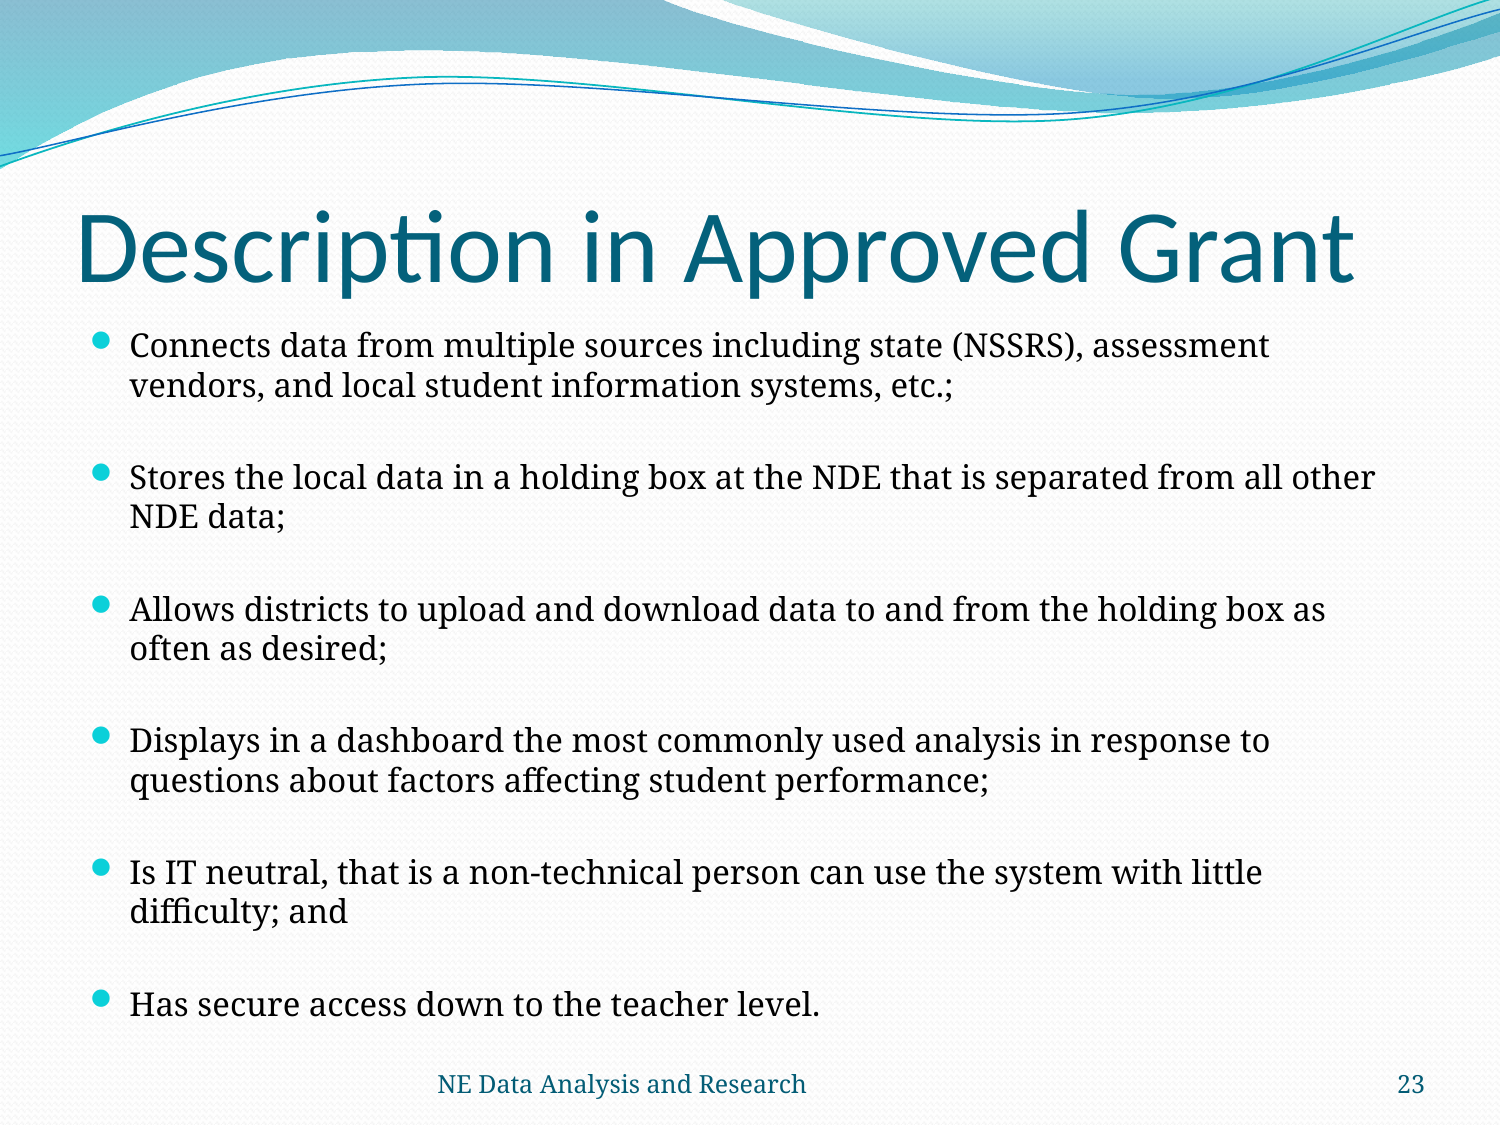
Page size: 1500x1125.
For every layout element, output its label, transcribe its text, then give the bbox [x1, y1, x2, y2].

list Connects data from multiple sources including state (NSSRS), assessment vendors, and local student information systems, etc.; Stores the local data in a holding box at the NDE that is separated from all other NDE data; Allows districts to upload and download data to and from the holding box as often as desired; Displays in a dashboard the most commonly used analysis in response to questions about factors affecting student performance; Is IT neutral, that is a non-technical person can use the system with little difficulty; and Has secure access down to the teacher level. [75, 317, 1425, 1038]
footer NE Data Analysis and Research [437, 1042, 988, 1103]
title Description in Approved Grant [75, 115, 1425, 303]
slide_number 23 [1299, 1042, 1425, 1103]
